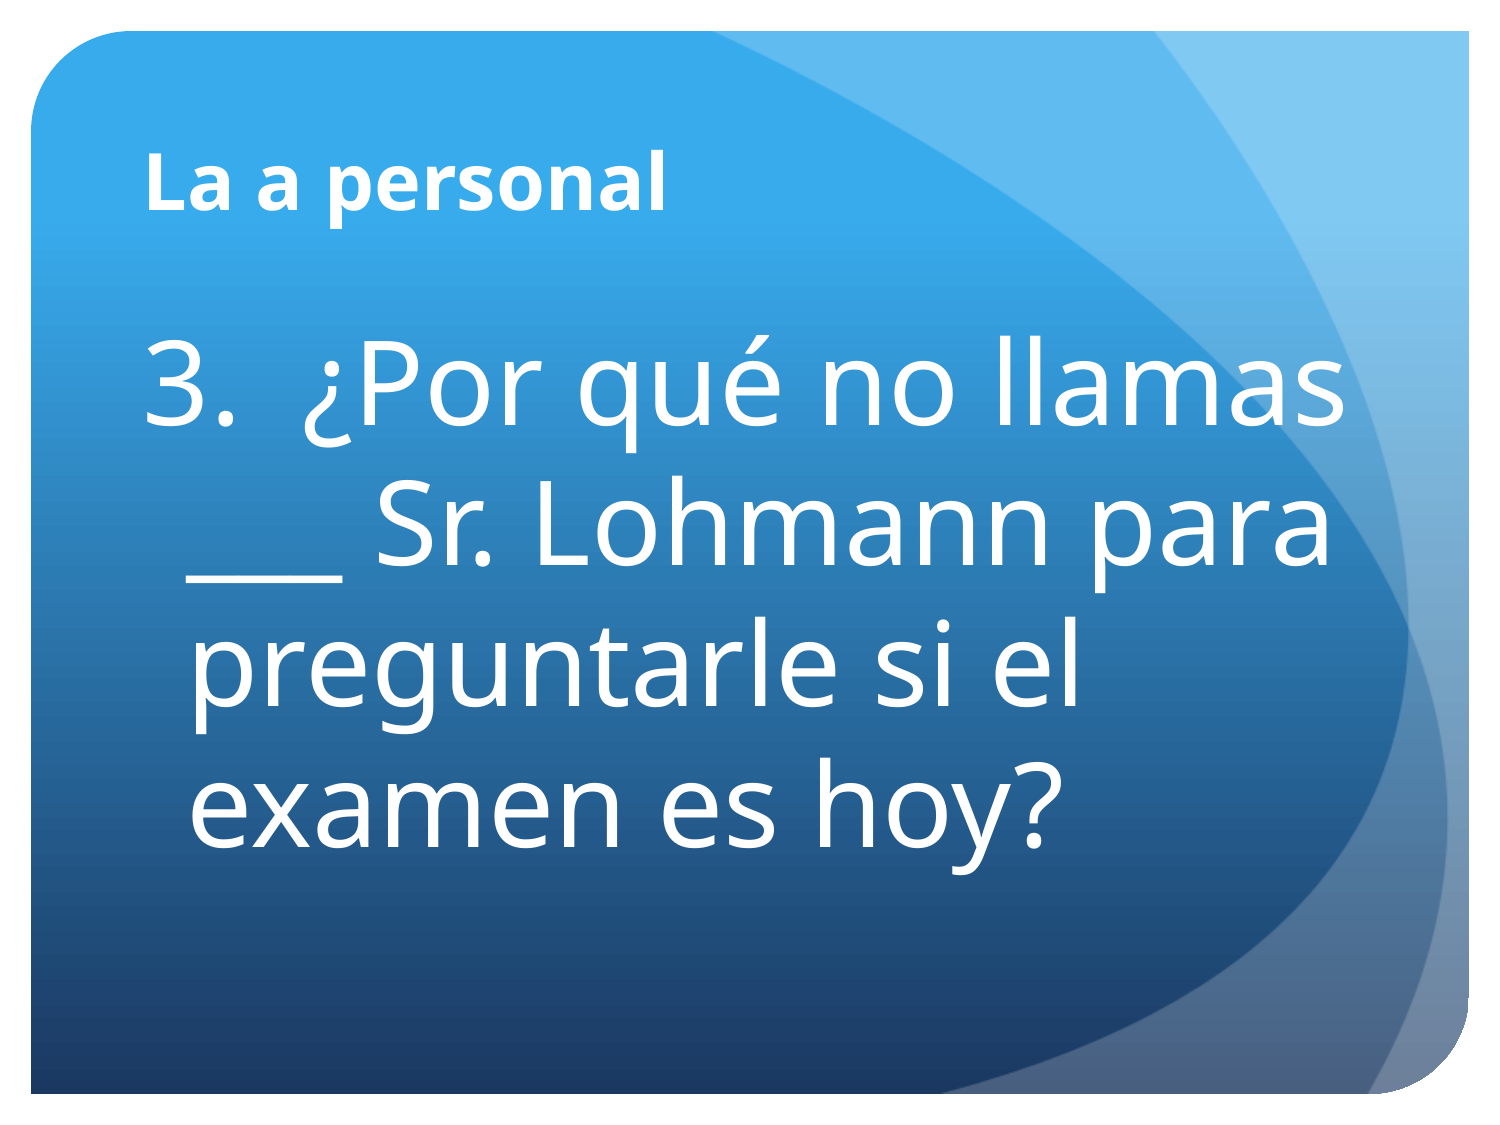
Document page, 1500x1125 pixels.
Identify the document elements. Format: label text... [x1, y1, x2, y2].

title La a personal [127, 62, 1372, 234]
list 3. ¿Por qué no llamas ___ Sr. Lohmann para preguntarle si el examen es hoy? [127, 299, 1372, 991]
picture [24, 30, 1473, 1094]
